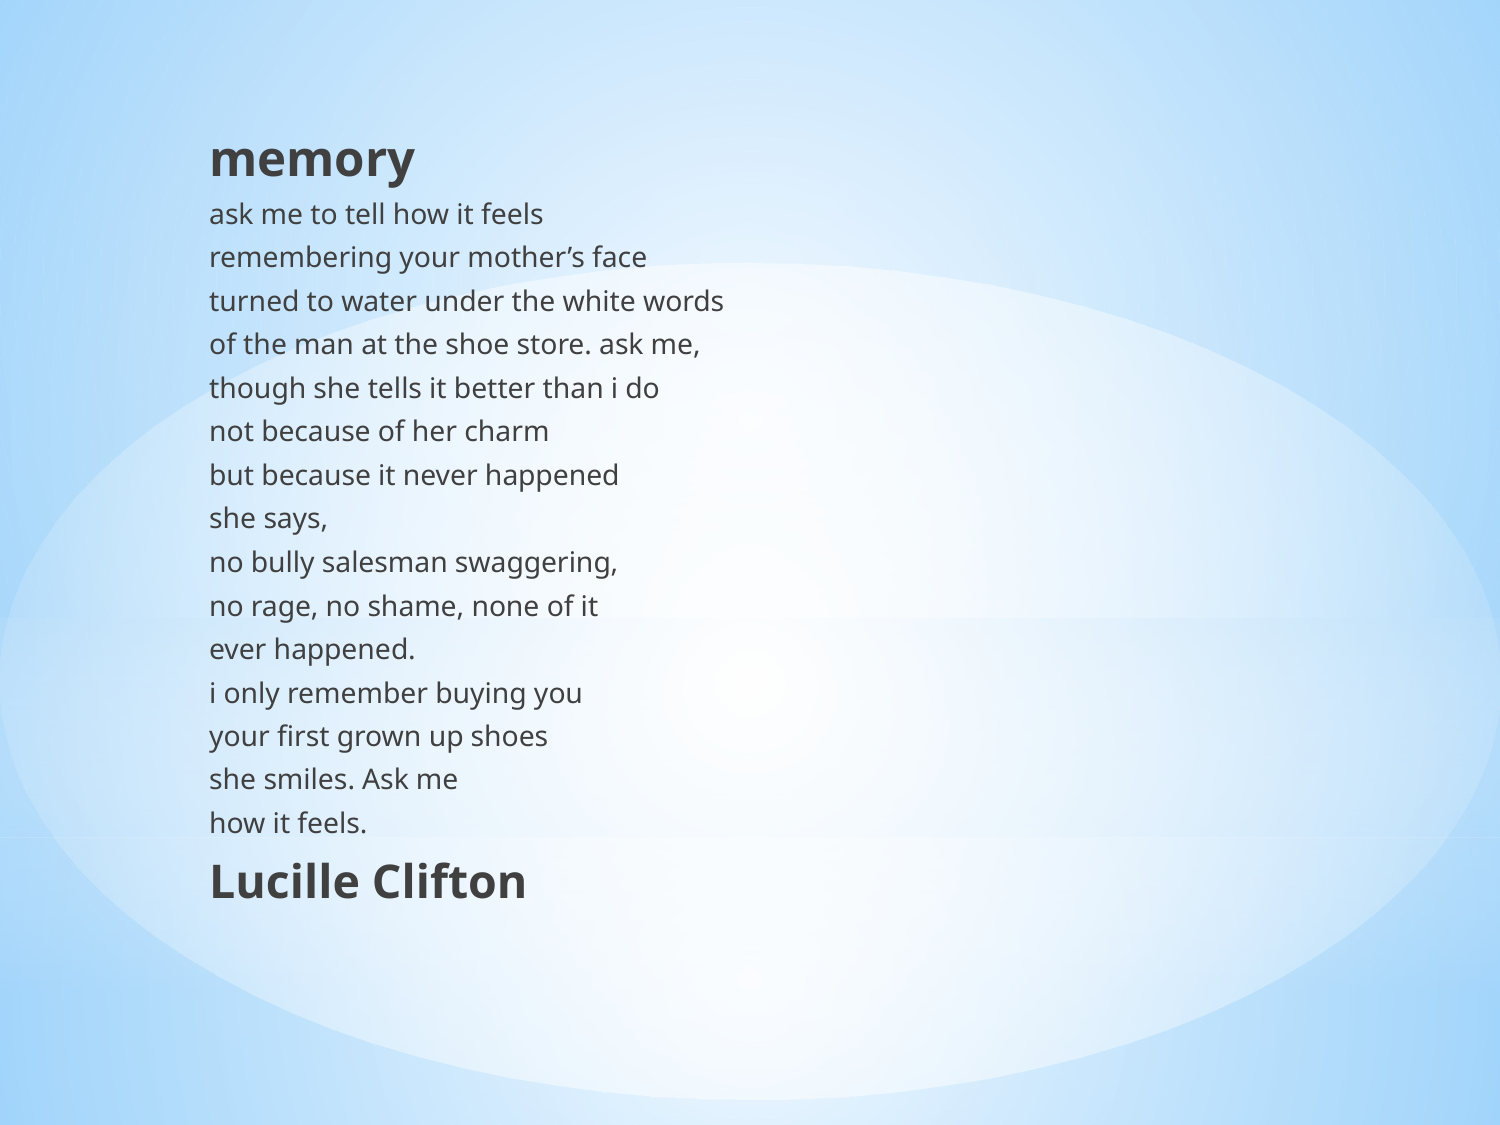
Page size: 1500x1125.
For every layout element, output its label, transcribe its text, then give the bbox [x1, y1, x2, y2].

list memory ask me to tell how it feels remembering your mother’s face turned to water under the white words of the man at the shoe store. ask me, though she tells it better than i do not because of her charm but because it never happened she says, no bully salesman swaggering, no rage, no shame, none of it ever happened. i only remember buying you your first grown up shoes she smiles. Ask me how it feels. Lucille Clifton [187, 120, 1238, 925]
